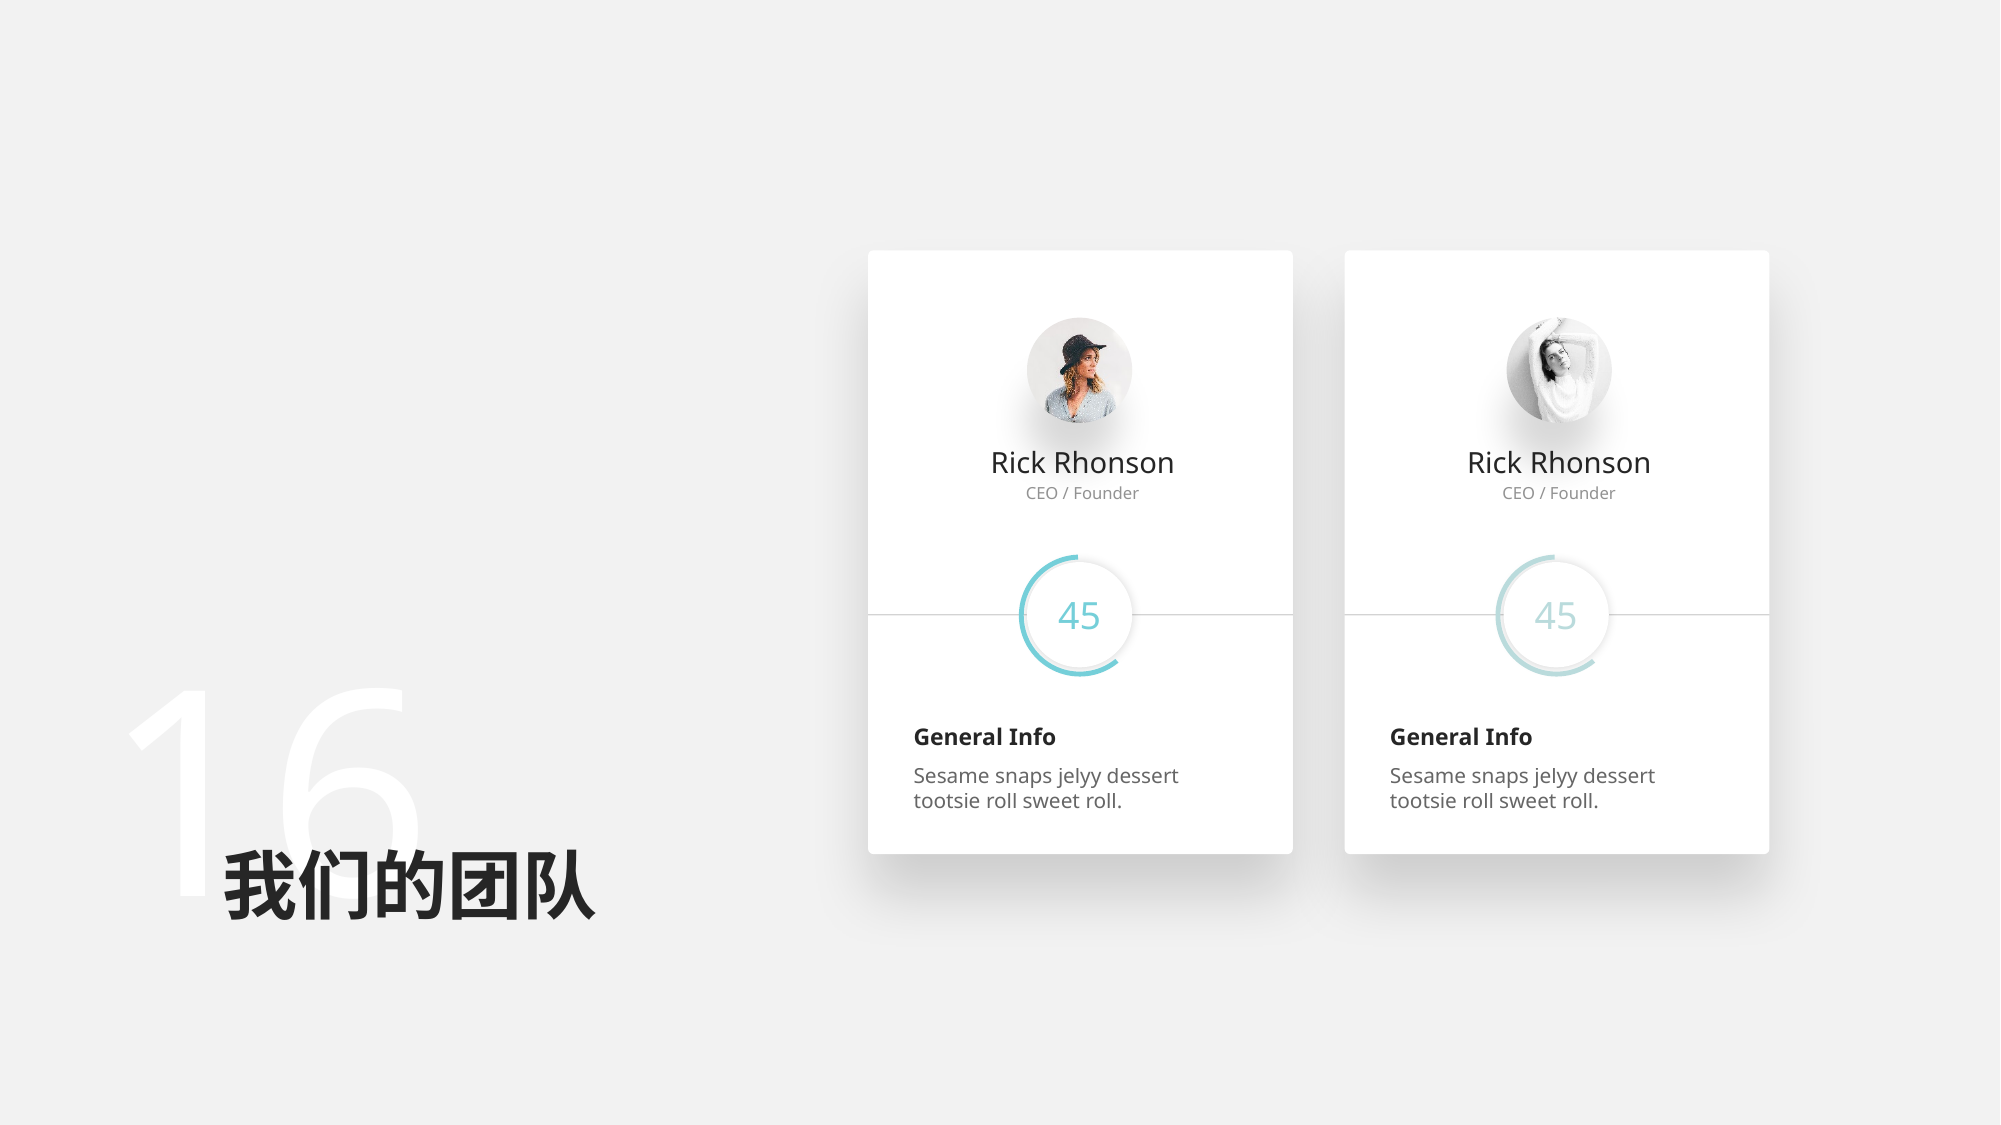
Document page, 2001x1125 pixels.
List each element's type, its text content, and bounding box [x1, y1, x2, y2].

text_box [1344, 250, 1772, 855]
picture [1506, 317, 1612, 423]
title 我们的团队 [206, 785, 897, 1004]
picture [1026, 317, 1133, 423]
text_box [868, 250, 1296, 855]
